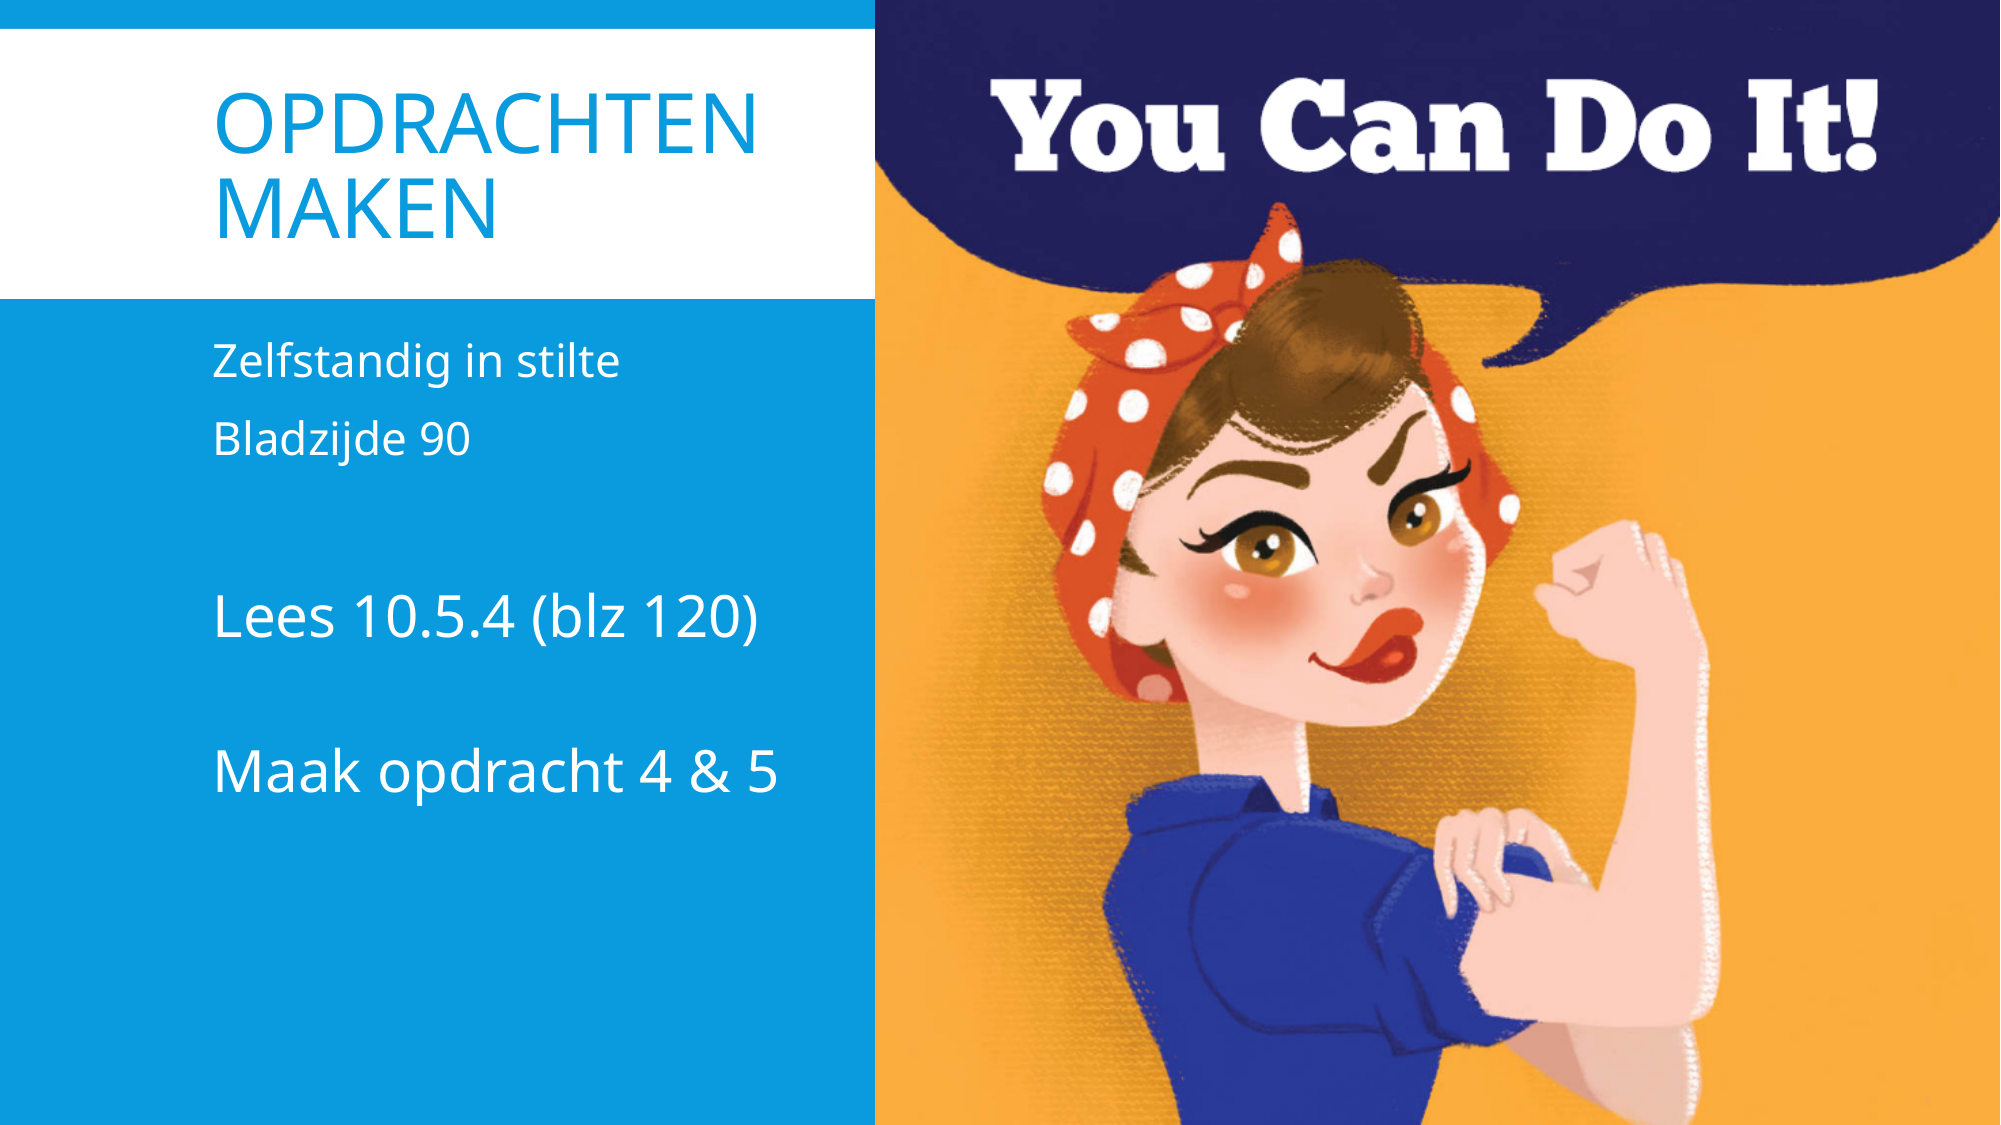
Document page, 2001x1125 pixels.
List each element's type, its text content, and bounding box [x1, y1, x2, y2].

list Zelfstandig in stilte Bladzijde 90 Lees 10.5.4 (blz 120) Maak opdracht 4 & 5 [197, 329, 866, 1020]
title Opdrachten maken [197, 46, 866, 295]
picture [874, 0, 2000, 1125]
